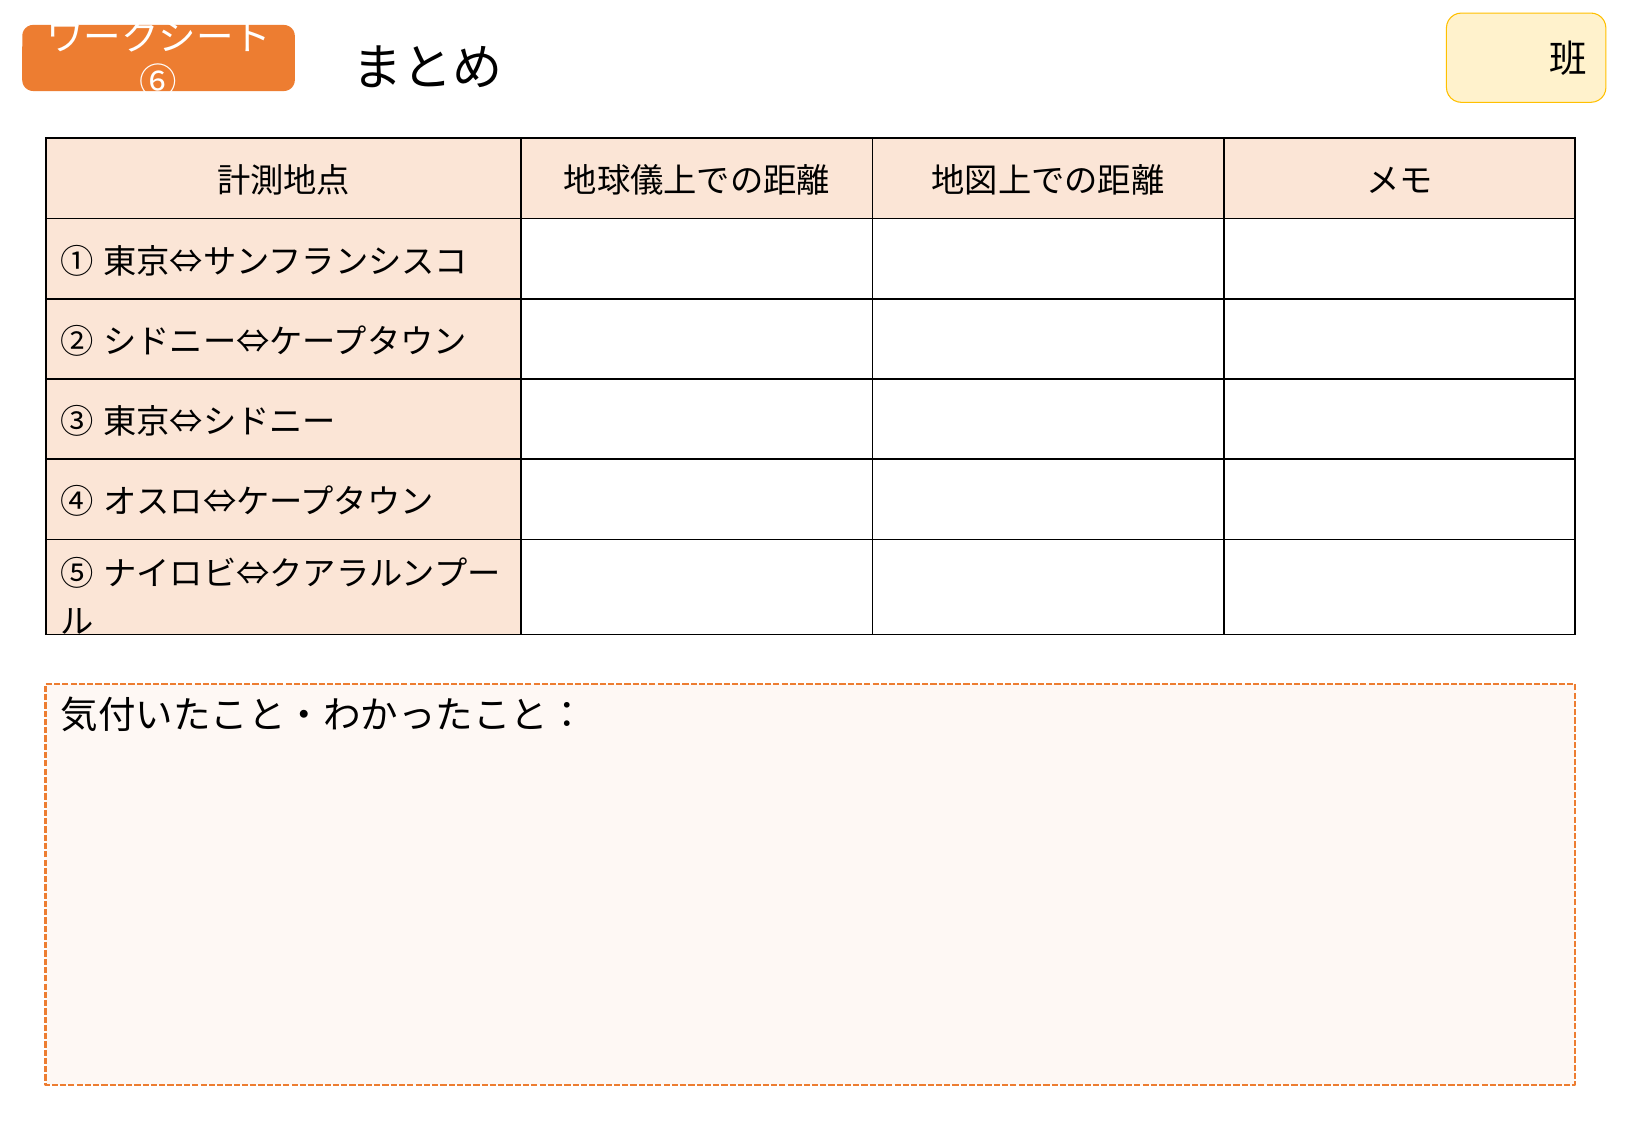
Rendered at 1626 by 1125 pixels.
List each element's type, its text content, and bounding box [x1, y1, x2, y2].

table_cell ④オスロ⇔ケープタウン [47, 460, 520, 539]
table_cell [522, 540, 872, 634]
table_cell [1225, 460, 1574, 539]
table_cell ①東京⇔サンフランシスコ [47, 219, 520, 298]
text_box 班 [1445, 12, 1607, 103]
table_header 計測地点 [47, 139, 520, 218]
table_cell ②シドニー⇔ケープタウン [47, 300, 520, 378]
table_header メモ [1225, 139, 1574, 218]
table_header 地球儀上での距離 [522, 139, 872, 218]
table_cell [1225, 300, 1574, 378]
text_box ワークシート⑥ [21, 23, 296, 93]
table_cell [522, 219, 872, 298]
table_cell [1225, 540, 1574, 634]
table_cell [1225, 219, 1574, 298]
table_cell [1225, 380, 1574, 458]
table_cell [873, 219, 1223, 298]
table_cell ⑤ナイロビ⇔クアラルンプール [47, 540, 520, 634]
table_cell ③東京⇔シドニー [47, 380, 520, 458]
table_cell [873, 300, 1223, 378]
text_box まとめ [337, 27, 1418, 103]
table_cell [522, 380, 872, 458]
table_cell [522, 460, 872, 539]
table_cell [873, 540, 1223, 634]
text_box 気付いたこと・わかったこと： [45, 684, 1576, 1085]
table_cell [522, 300, 872, 378]
table_header 地図上での距離 [873, 139, 1223, 218]
table_cell [873, 460, 1223, 539]
table_cell [873, 380, 1223, 458]
